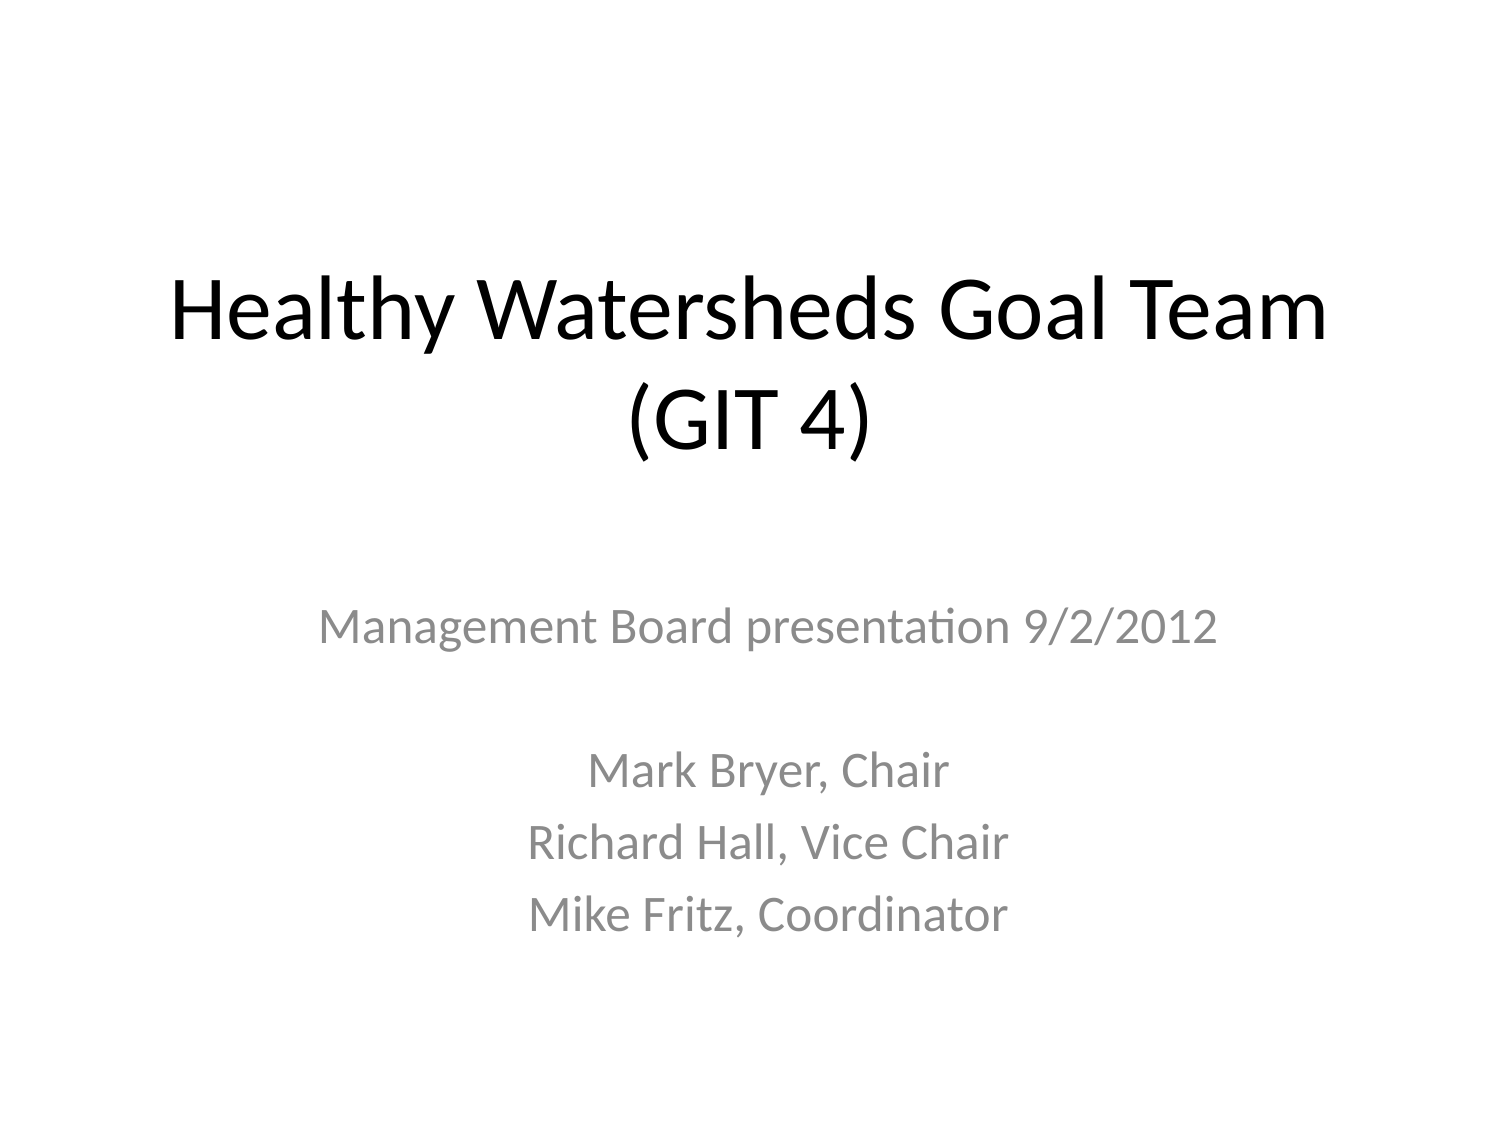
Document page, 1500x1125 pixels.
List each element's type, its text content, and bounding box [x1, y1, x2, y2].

title Healthy Watersheds Goal Team (GIT 4) [112, 237, 1388, 479]
subtitle Management Board presentation 9/2/2012 Mark Bryer, Chair Richard Hall, Vice Chair Mike Fritz, Coordinator [200, 512, 1338, 950]
